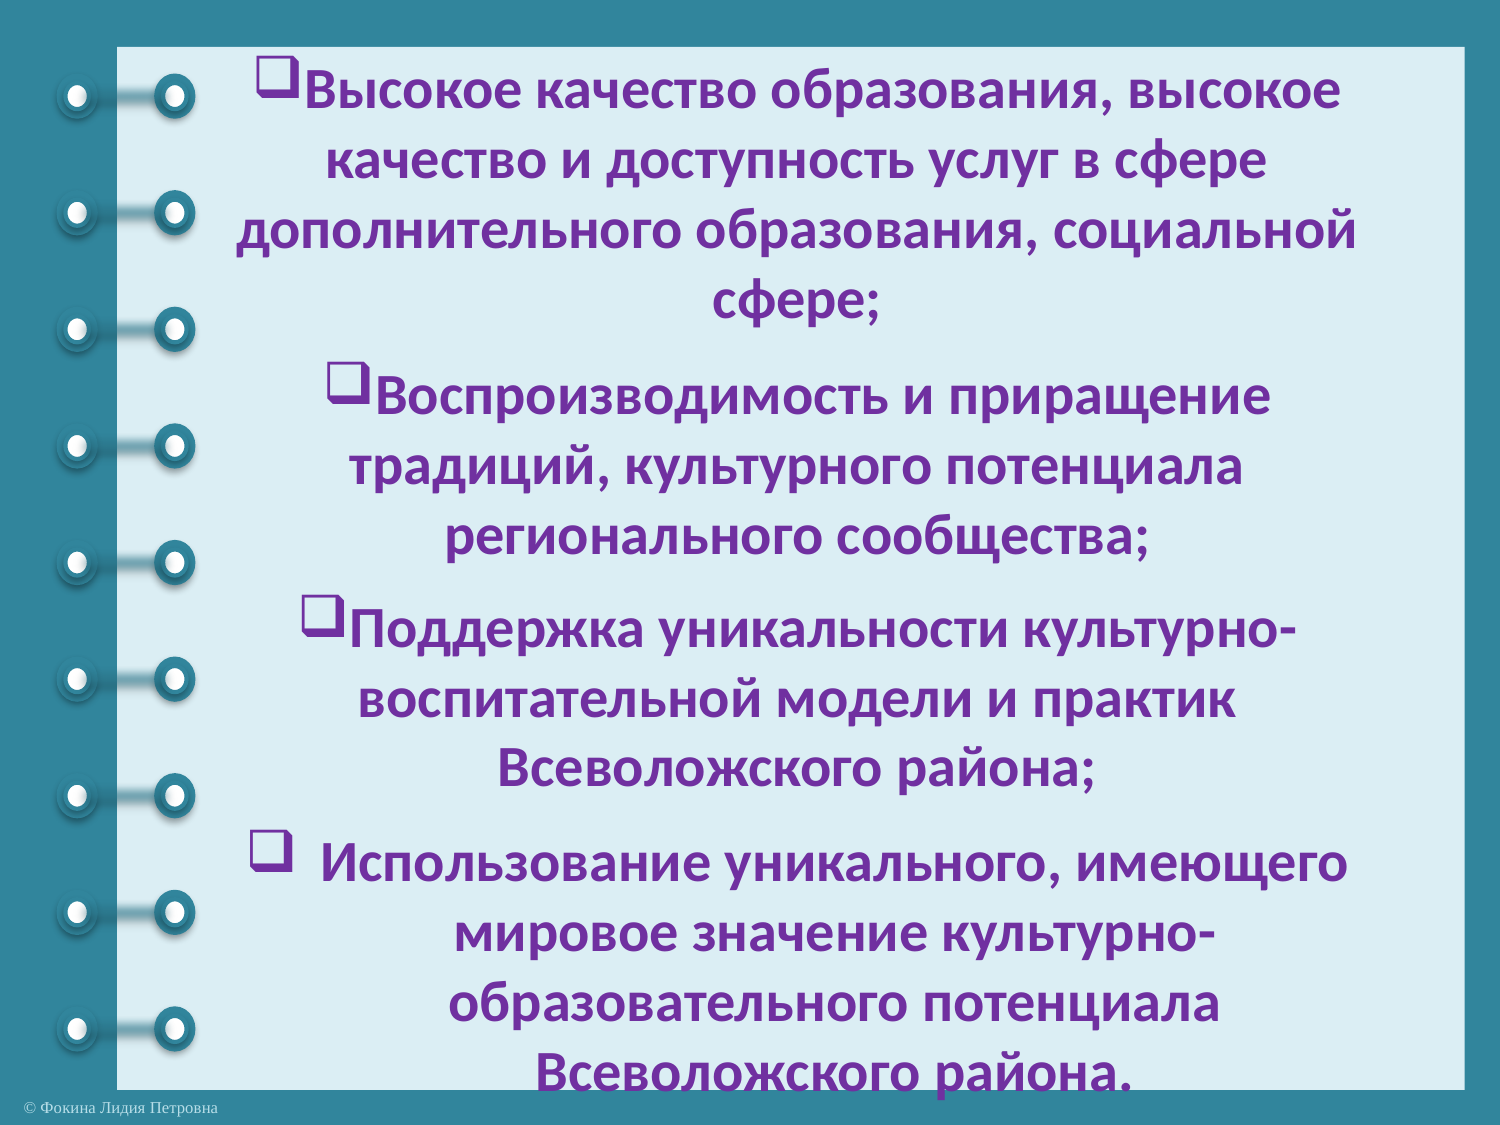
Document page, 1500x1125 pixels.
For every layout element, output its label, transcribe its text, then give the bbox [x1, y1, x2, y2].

text_box Высокое качество образования, высокое качество и доступность услуг в сфере дополнительного образования, социальной сфере; Воспроизводимость и приращение традиций, культурного потенциала регионального сообщества; Поддержка уникальности культурно-воспитательной модели и практик Всеволожского района; Использование уникального, имеющего мировое значение культурно- образовательного потенциала Всеволожского района. [171, 42, 1424, 1111]
